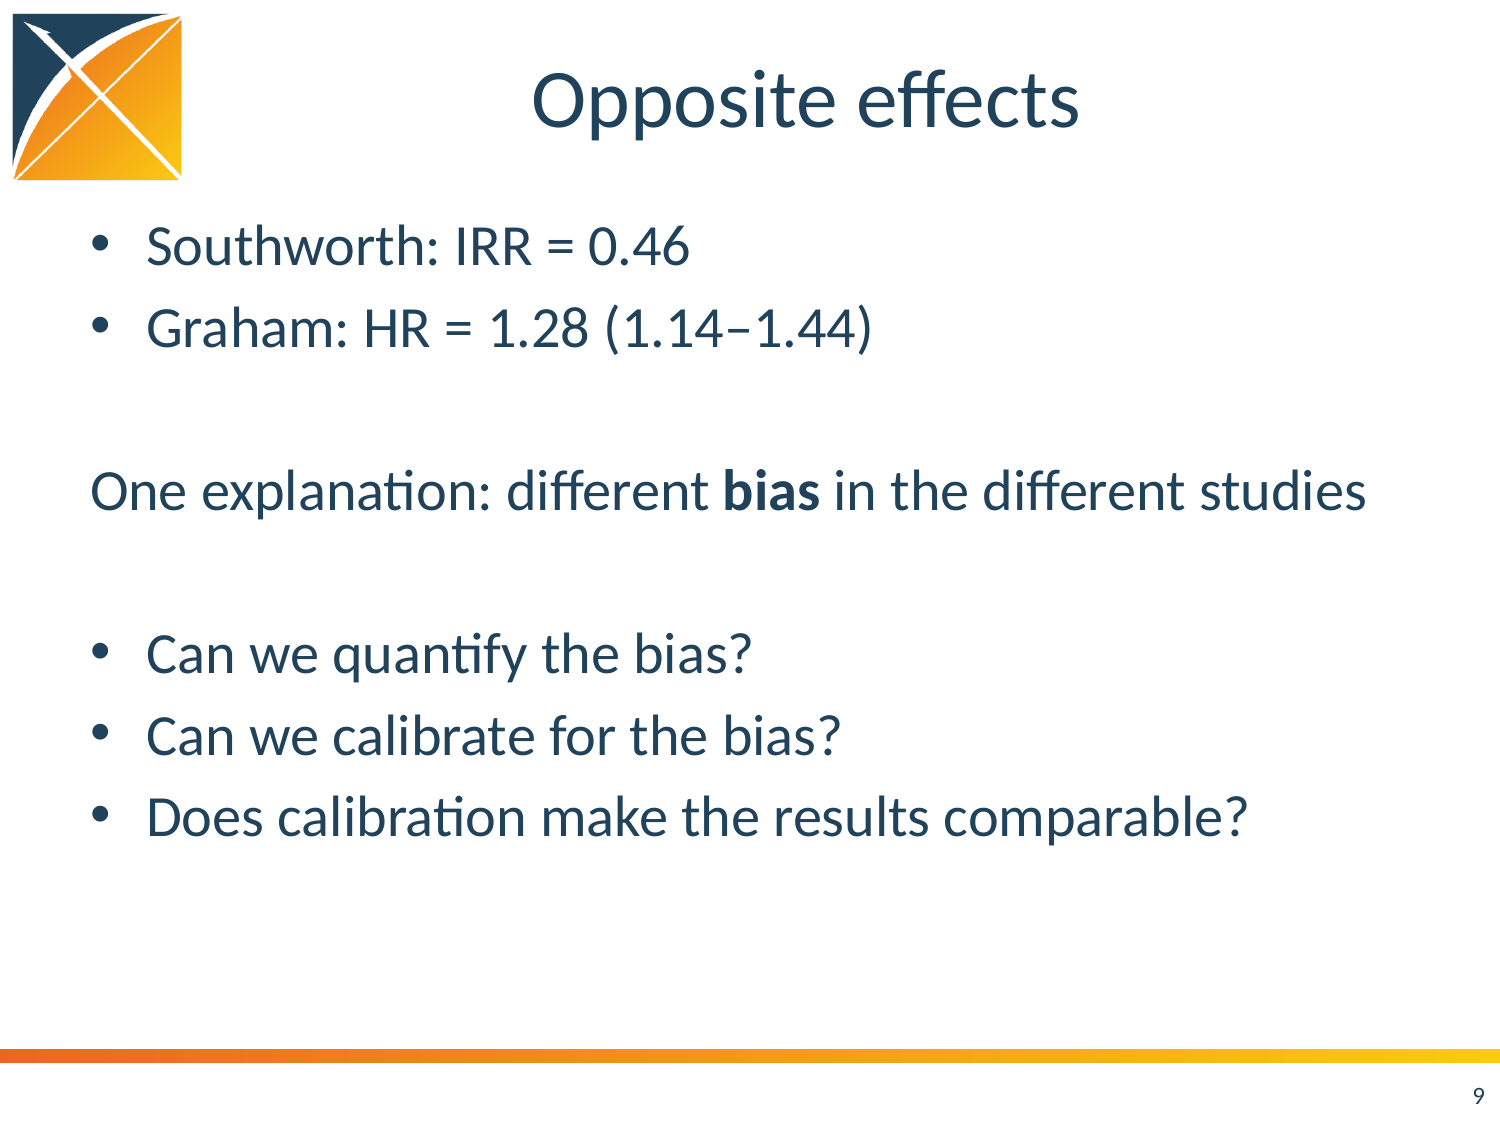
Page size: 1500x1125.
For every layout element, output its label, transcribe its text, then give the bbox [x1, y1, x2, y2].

picture [0, 0, 206, 200]
list Southworth: IRR = 0.46 Graham: HR = 1.28 (1.14–1.44) One explanation: different bias in the different studies Can we quantify the bias? Can we calibrate for the bias? Does calibration make the results comparable? [75, 200, 1425, 1005]
slide_number 9 [1149, 1065, 1500, 1125]
title Opposite effects [187, 24, 1425, 163]
